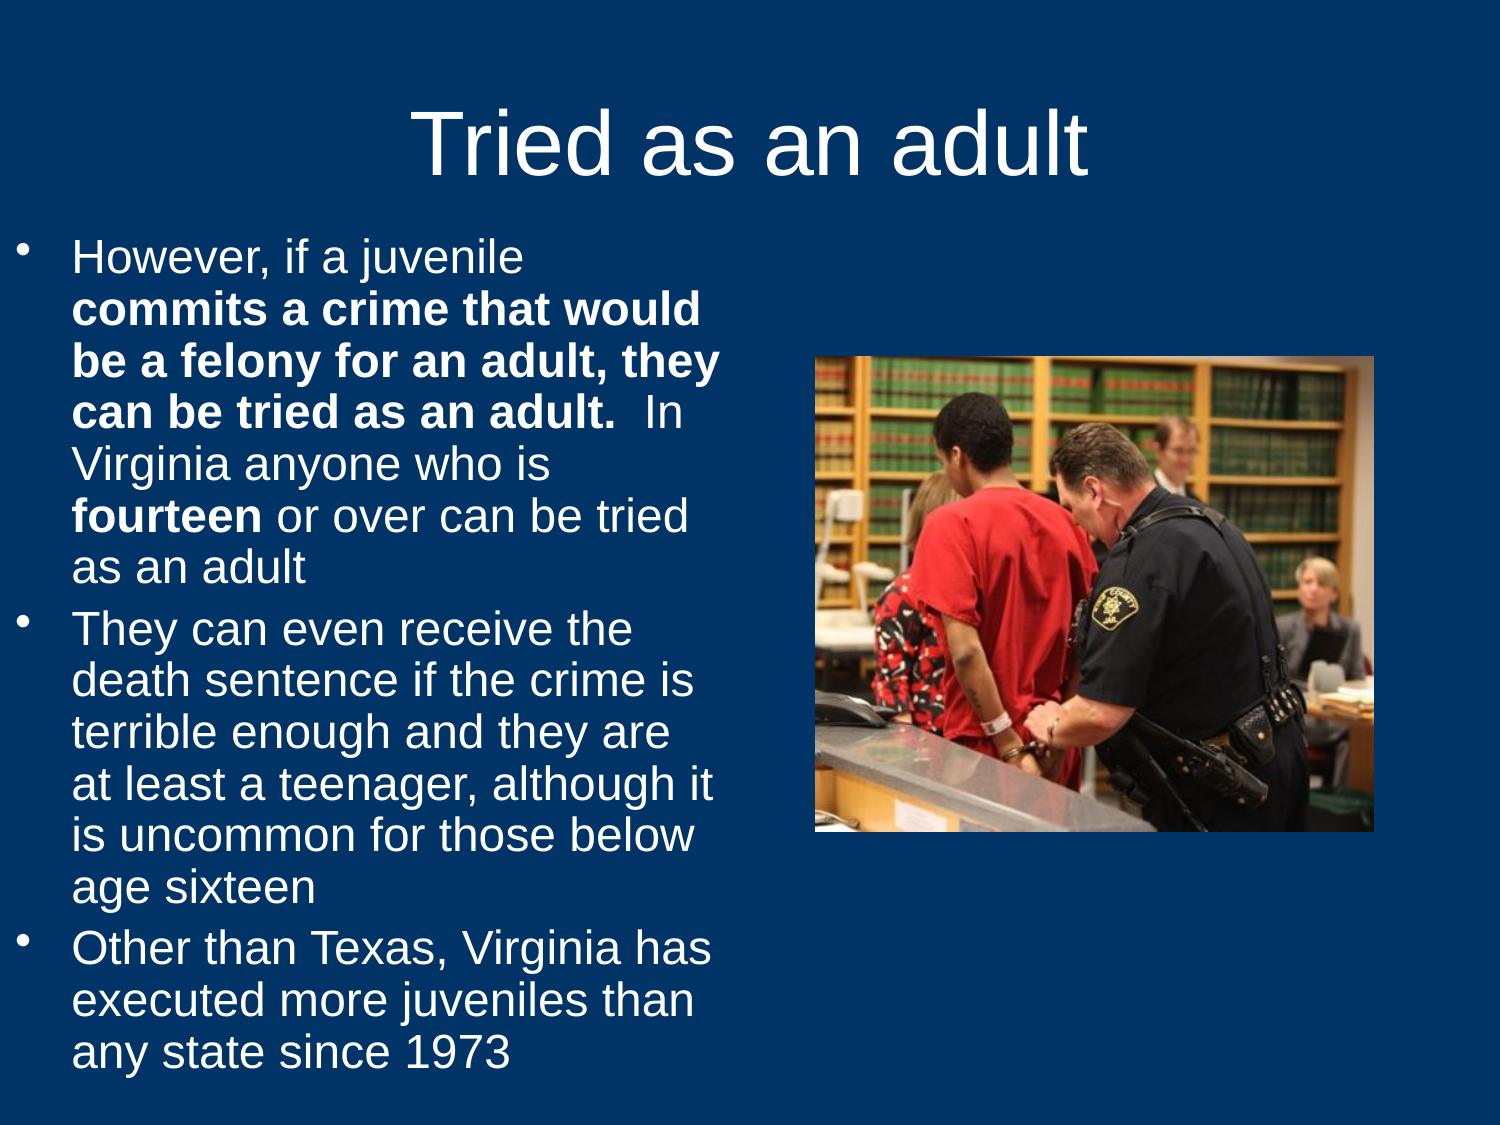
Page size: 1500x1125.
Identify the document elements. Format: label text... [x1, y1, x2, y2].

list However, if a juvenile commits a crime that would be a felony for an adult, they can be tried as an adult. In Virginia anyone who is fourteen or over can be tried as an adult They can even receive the death sentence if the crime is terrible enough and they are at least a teenager, although it is uncommon for those below age sixteen Other than Texas, Virginia has executed more juveniles than any state since 1973 [0, 224, 738, 968]
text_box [815, 356, 1374, 832]
title Tried as an adult [75, 45, 1425, 233]
